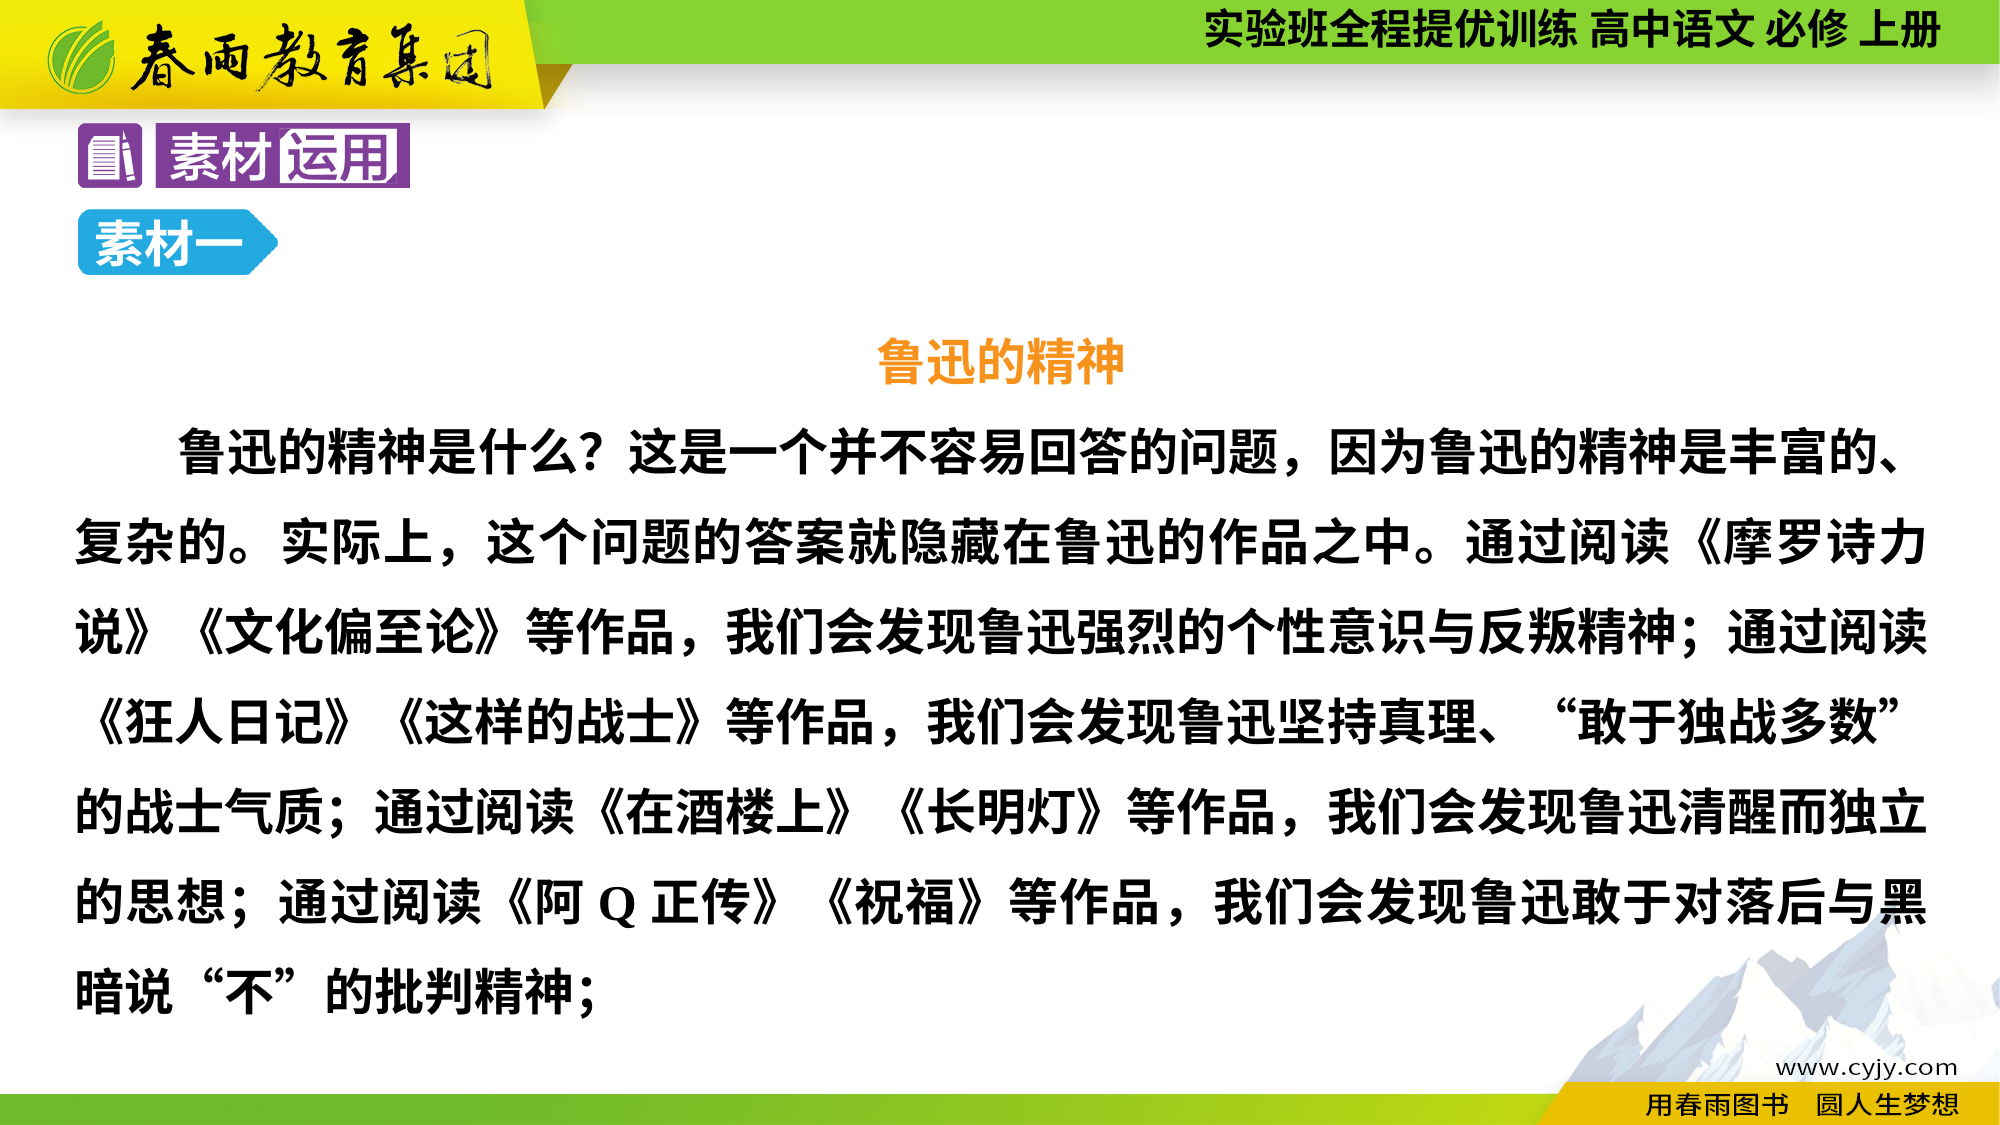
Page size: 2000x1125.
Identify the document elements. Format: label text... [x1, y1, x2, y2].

list 鲁迅的精神 鲁迅的精神是什么？这是一个并不容易回答的问题，因为鲁迅的精神是丰富的、复杂的。实际上，这个问题的答案就隐藏在鲁迅的作品之中。通过阅读《摩罗诗力说》《文化偏至论》等作品，我们会发现鲁迅强烈的个性意识与反叛精神；通过阅读《狂人日记》《这样的战士》等作品，我们会发现鲁迅坚持真理、“敢于独战多数”的战士气质；通过阅读《在酒楼上》《长明灯》等作品，我们会发现鲁迅清醒而独立的思想；通过阅读《阿Q正传》《祝福》等作品，我们会发现鲁迅敢于对落后与黑暗说“不”的批判精神； [59, 292, 1944, 1035]
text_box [78, 204, 278, 281]
picture [0, 0, 2000, 1125]
